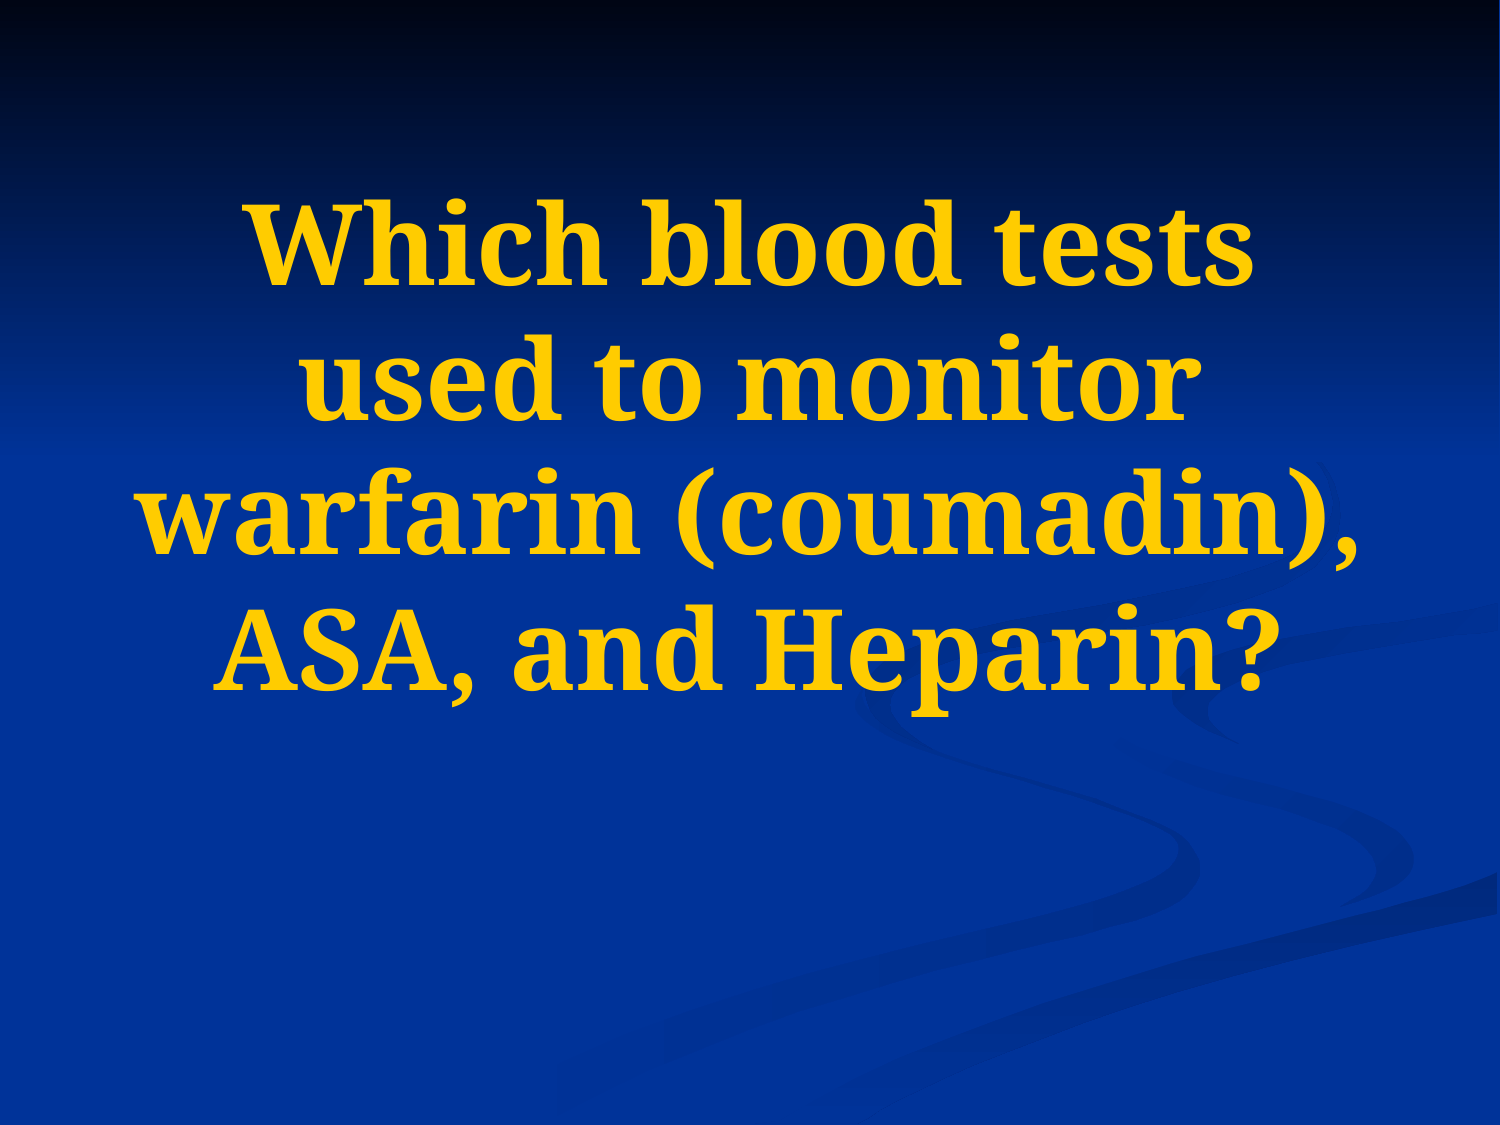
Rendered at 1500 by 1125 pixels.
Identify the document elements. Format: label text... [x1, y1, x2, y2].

title Which blood tests used to monitor warfarin (coumadin), ASA, and Heparin? [112, 284, 1388, 601]
